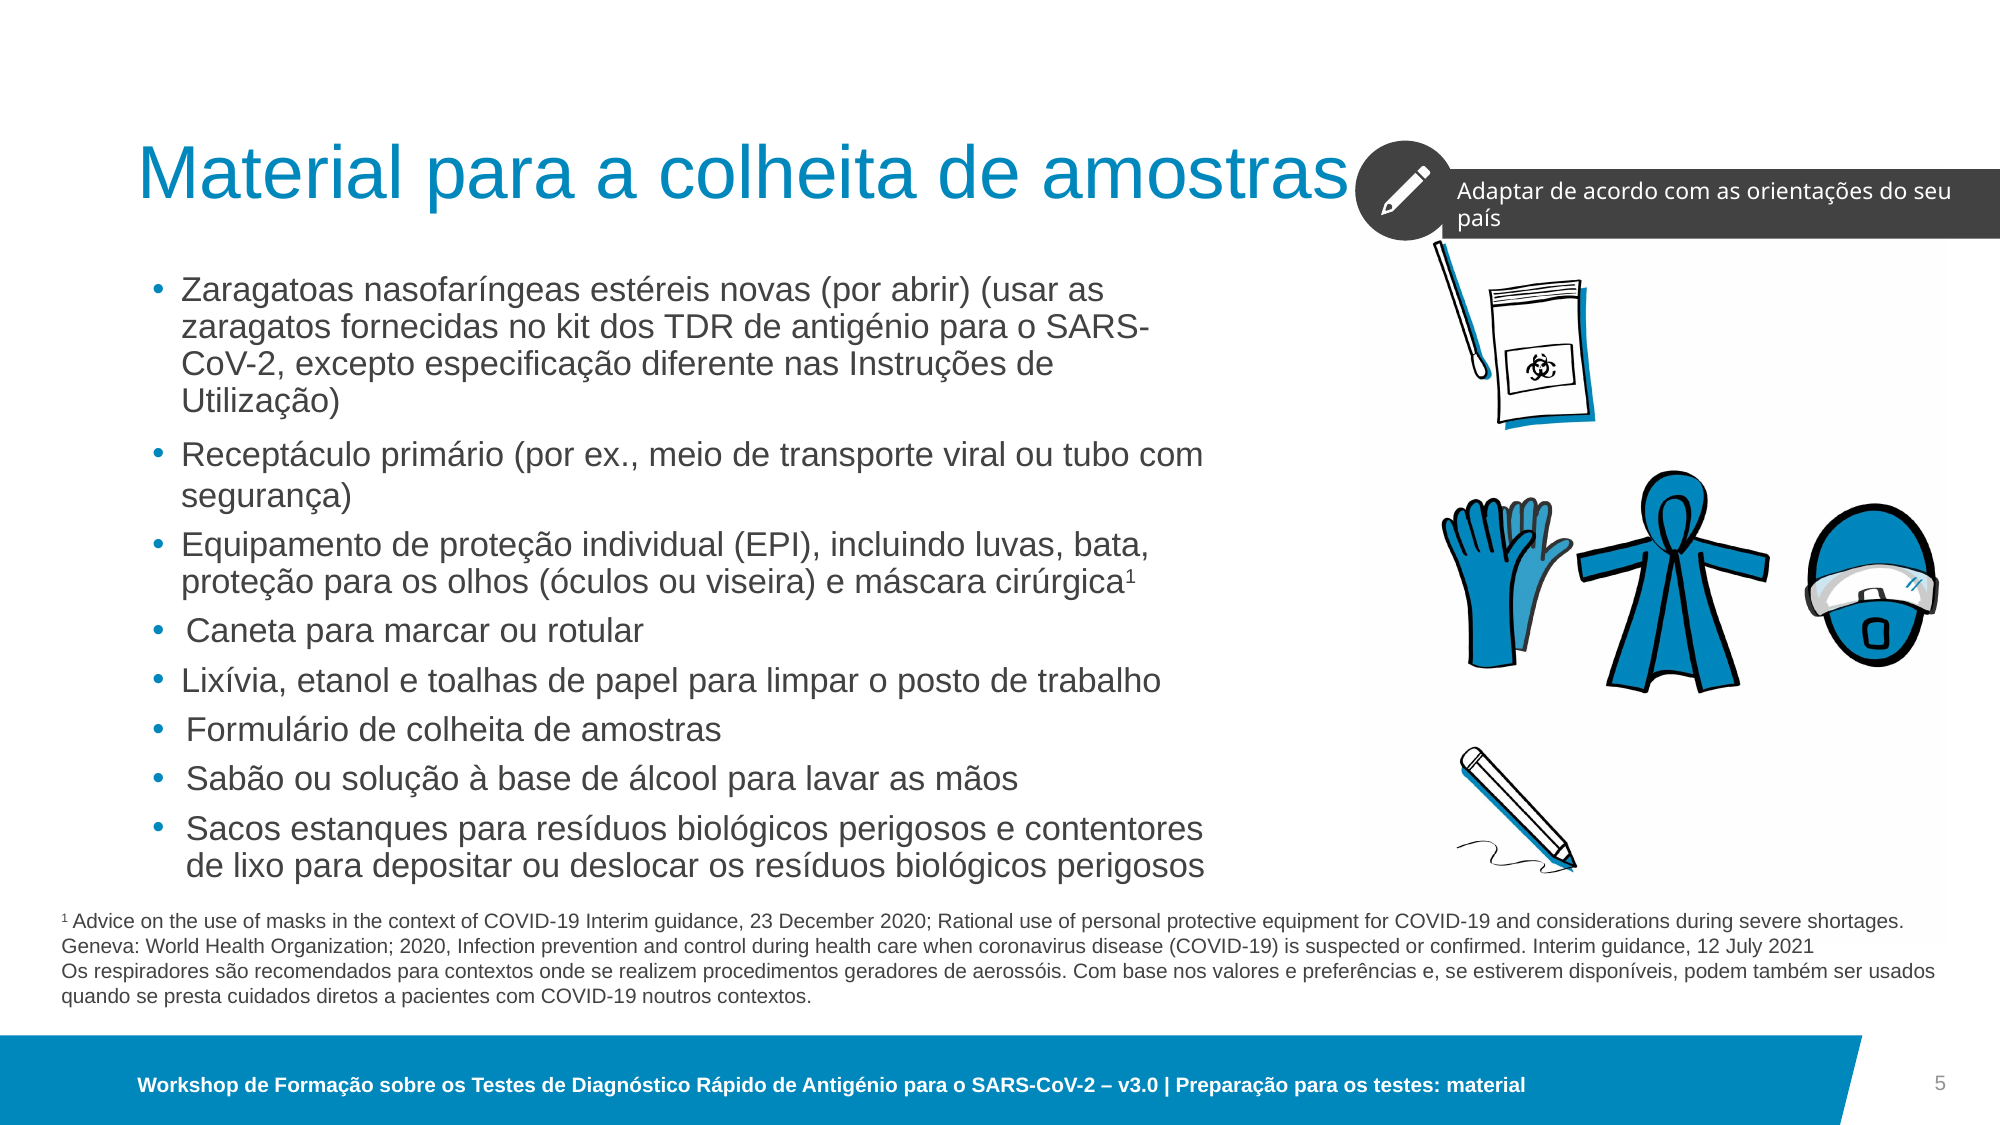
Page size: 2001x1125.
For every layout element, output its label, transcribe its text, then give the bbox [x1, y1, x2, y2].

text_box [1356, 141, 2000, 240]
text_box 1 Advice on the use of masks in the context of COVID-19 Interim guidance, 23 December 2020; Rational use of personal protective equipment for COVID-19 and considerations during severe shortages. Geneva: World Health Organization; 2020, Infection prevention and control during health care when coronavirus disease (‎COVID-19)‎ is suspected or confirmed. Interim guidance, 12 July 2021 Os respiradores são recomendados para contextos onde se realizem procedimentos geradores de aerossóis. Com base nos valores e preferências e, se estiverem disponíveis, podem também ser usados quando se presta cuidados diretos a pacientes com COVID-19 noutros contextos. [46, 900, 1955, 1016]
picture [1360, 240, 1947, 945]
slide_number 5 [1862, 1035, 1947, 1125]
footer Workshop de Formação sobre os Testes de Diagnóstico Rápido de Antigénio para o SARS-CoV-2 – v3.0 | Preparação para os testes: material [137, 1042, 1715, 1125]
list Zaragatoas nasofaríngeas estéreis novas (por abrir) (usar as zaragatos fornecidas no kit dos TDR de antigénio para o SARS-CoV-2, excepto especificação diferente nas Instruções de Utilização) Receptáculo primário (por ex., meio de transporte viral ou tubo com segurança) Equipamento de proteção individual (EPI), incluindo luvas, bata, proteção para os olhos (óculos ou viseira) e máscara cirúrgica1 Caneta para marcar ou rotular Lixívia, etanol e toalhas de papel para limpar o posto de trabalho Formulário de colheita de amostras Sabão ou solução à base de álcool para lavar as mãos Sacos estanques para resíduos biológicos perigosos e contentores de lixo para depositar ou deslocar os resíduos biológicos perigosos [137, 264, 1229, 900]
title Material para a colheita de amostras [137, 59, 1863, 215]
